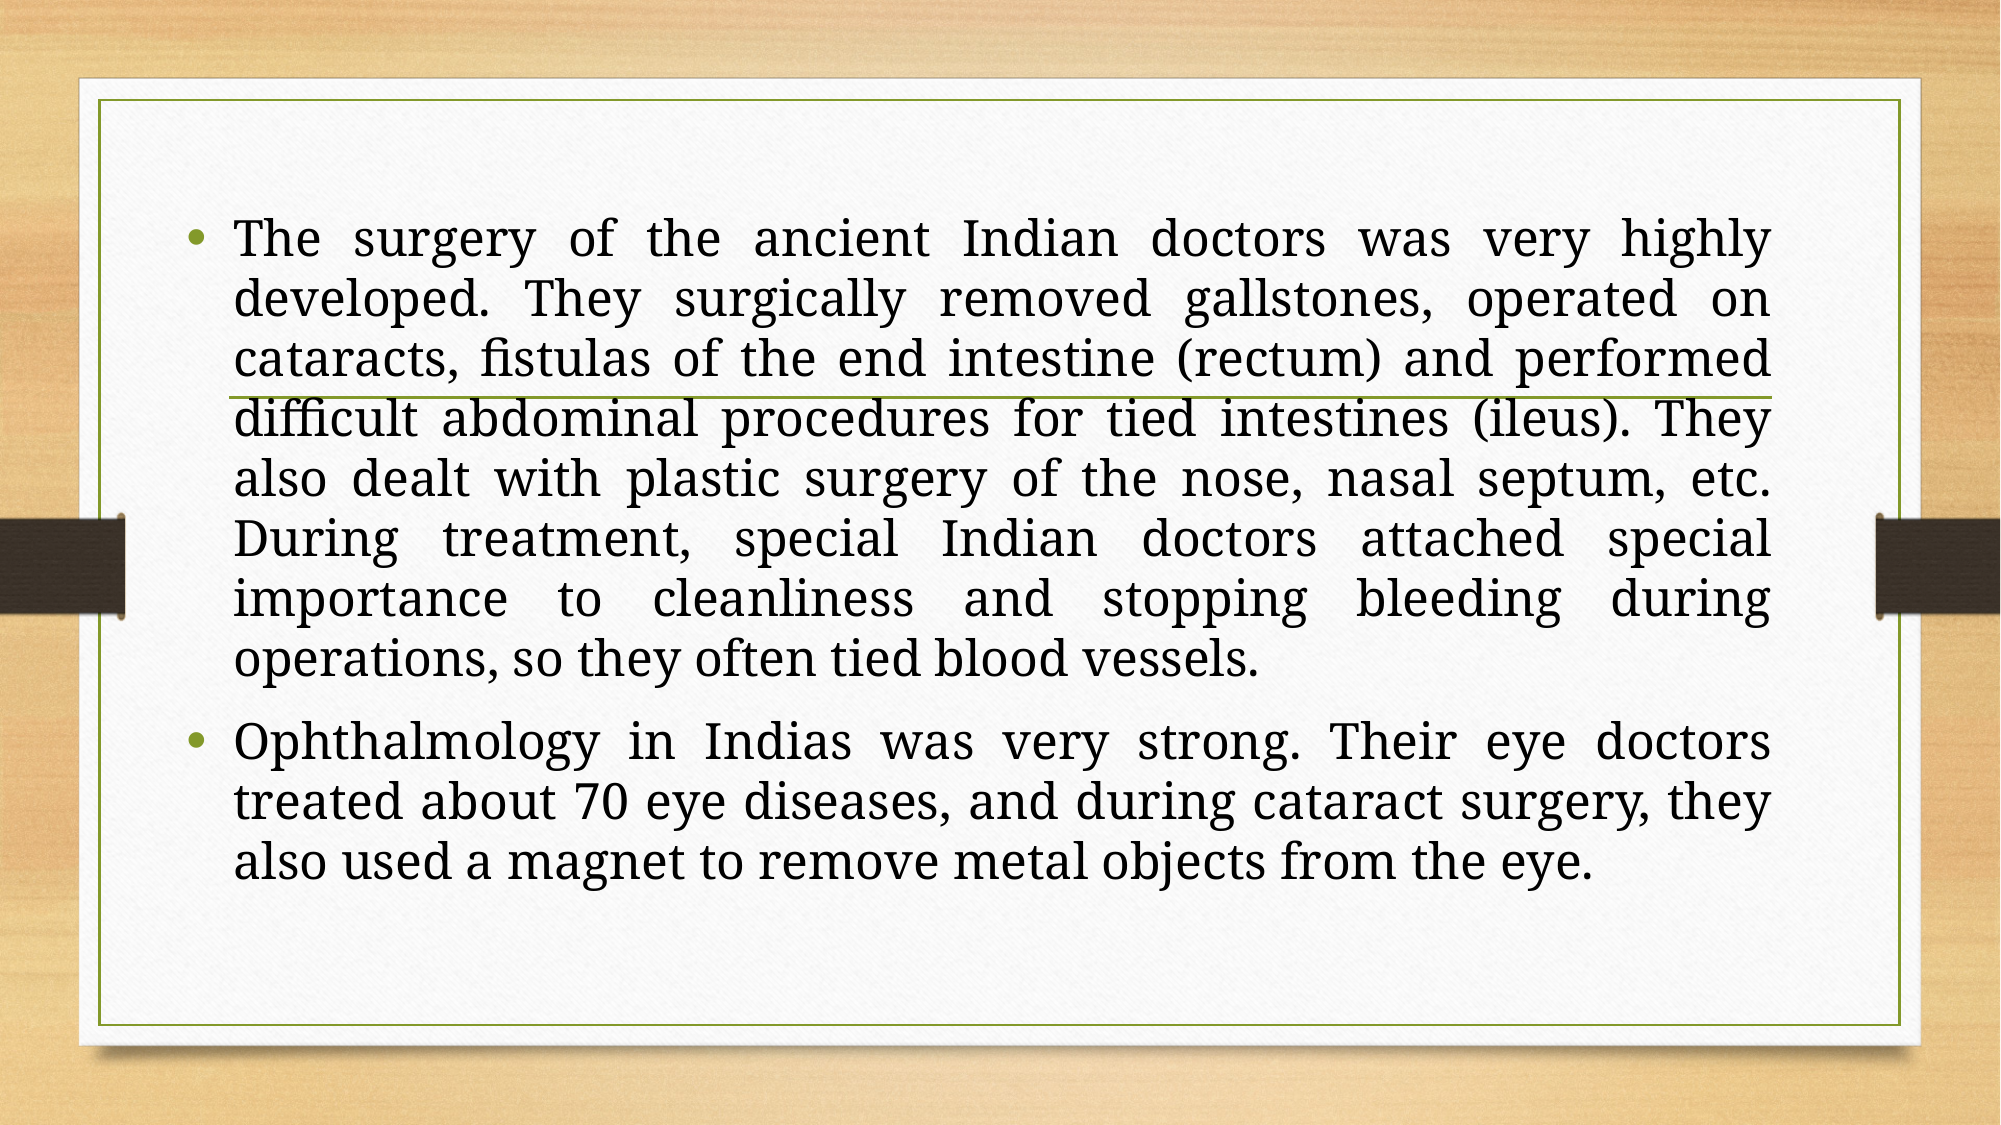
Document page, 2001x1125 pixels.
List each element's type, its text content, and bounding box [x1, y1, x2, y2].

picture [0, 0, 2001, 1125]
list The surgery of the ancient Indian doctors was very highly developed. They surgically removed gallstones, operated on cataracts, fistulas of the end intestine (rectum) and performed difficult abdominal procedures for tied intestines (ileus). They also dealt with plastic surgery of the nose, nasal septum, etc. During treatment, special Indian doctors attached special importance to cleanliness and stopping bleeding during operations, so they often tied blood vessels. Ophthalmology in Indias was very strong. Their eye doctors treated about 70 eye diseases, and during cataract surgery, they also used a magnet to remove metal objects from the eye. [171, 199, 1788, 964]
